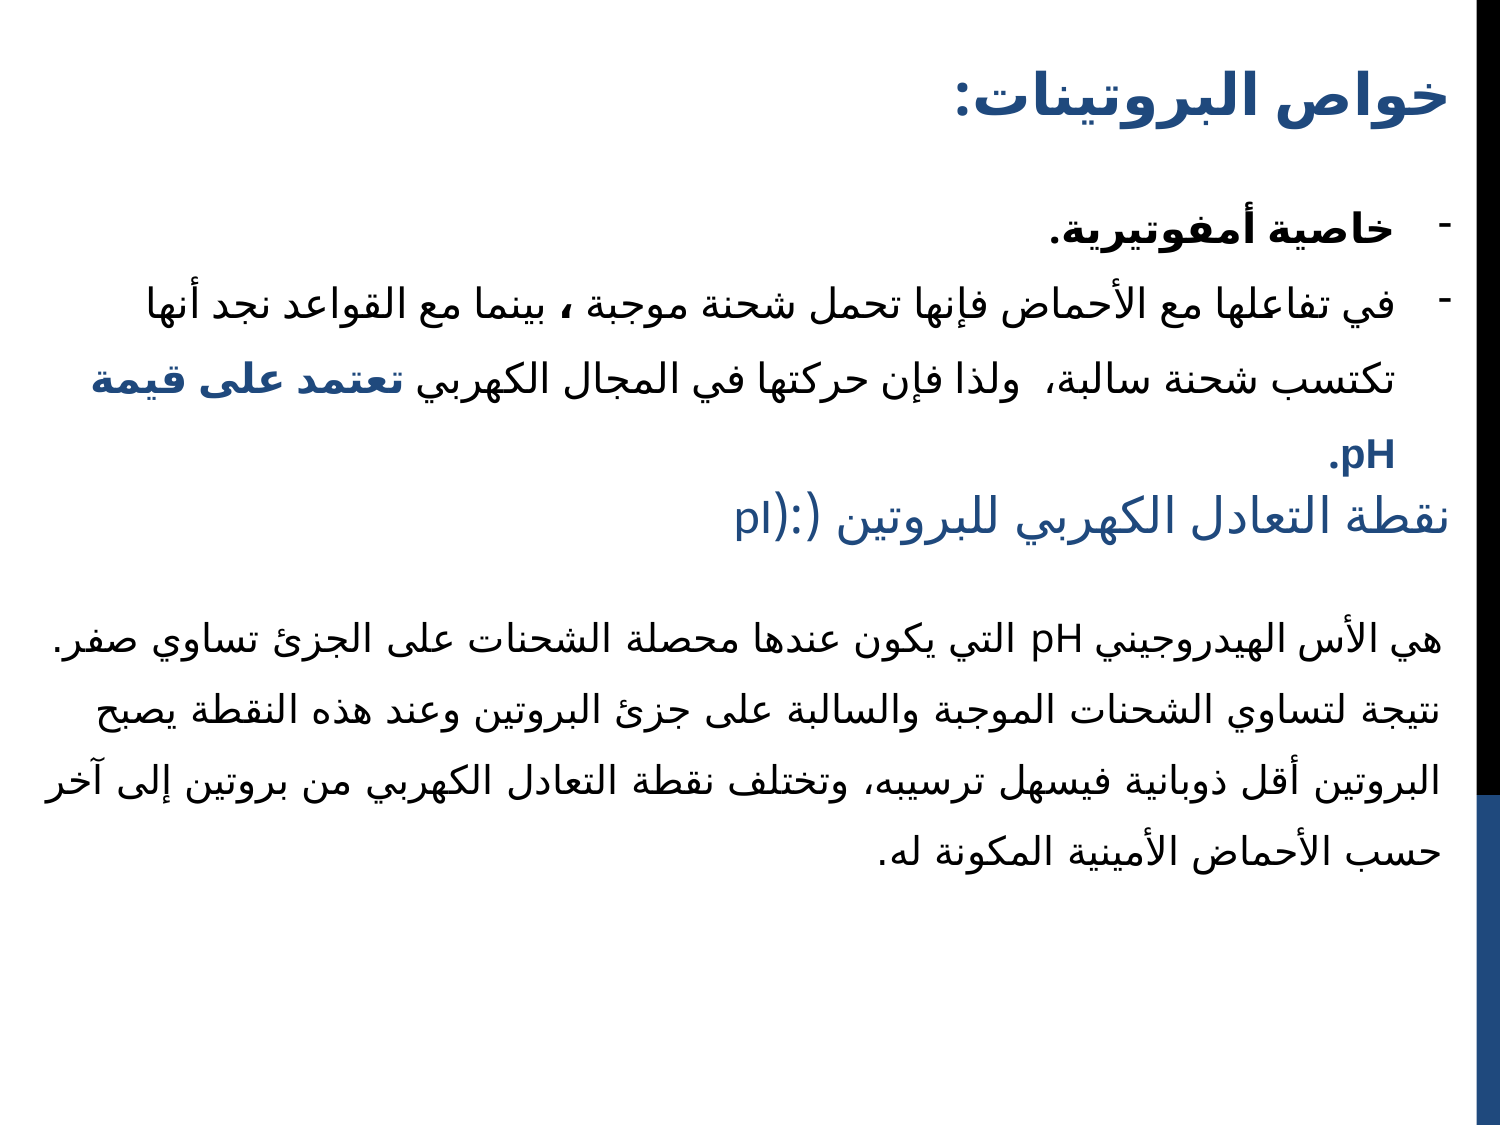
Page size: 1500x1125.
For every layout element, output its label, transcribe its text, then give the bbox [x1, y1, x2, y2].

text_box نقطة التعادل الكهربي للبروتين (:(pI [129, 476, 1467, 552]
text_box خواص البروتينات: خاصية أمفوتيرية. في تفاعلها مع الأحماض فإنها تحمل شحنة موجبة ، بينما مع القواعد نجد أنها تكتسب شحنة سالبة، ولذا فإن حركتها في المجال الكهربي تعتمد على قيمة pH. [24, 49, 1467, 585]
text_box هي الأس الهيدروجيني pH التي يكون عندها محصلة الشحنات على الجزئ تساوي صفر. نتيجة لتساوي الشحنات الموجبة والسالبة على جزئ البروتين وعند هذه النقطة يصبح البروتين أقل ذوبانية فيسهل ترسيبه، وتختلف نقطة التعادل الكهربي من بروتين إلى آخر حسب الأحماض الأمينية المكونة له. [24, 581, 1459, 953]
